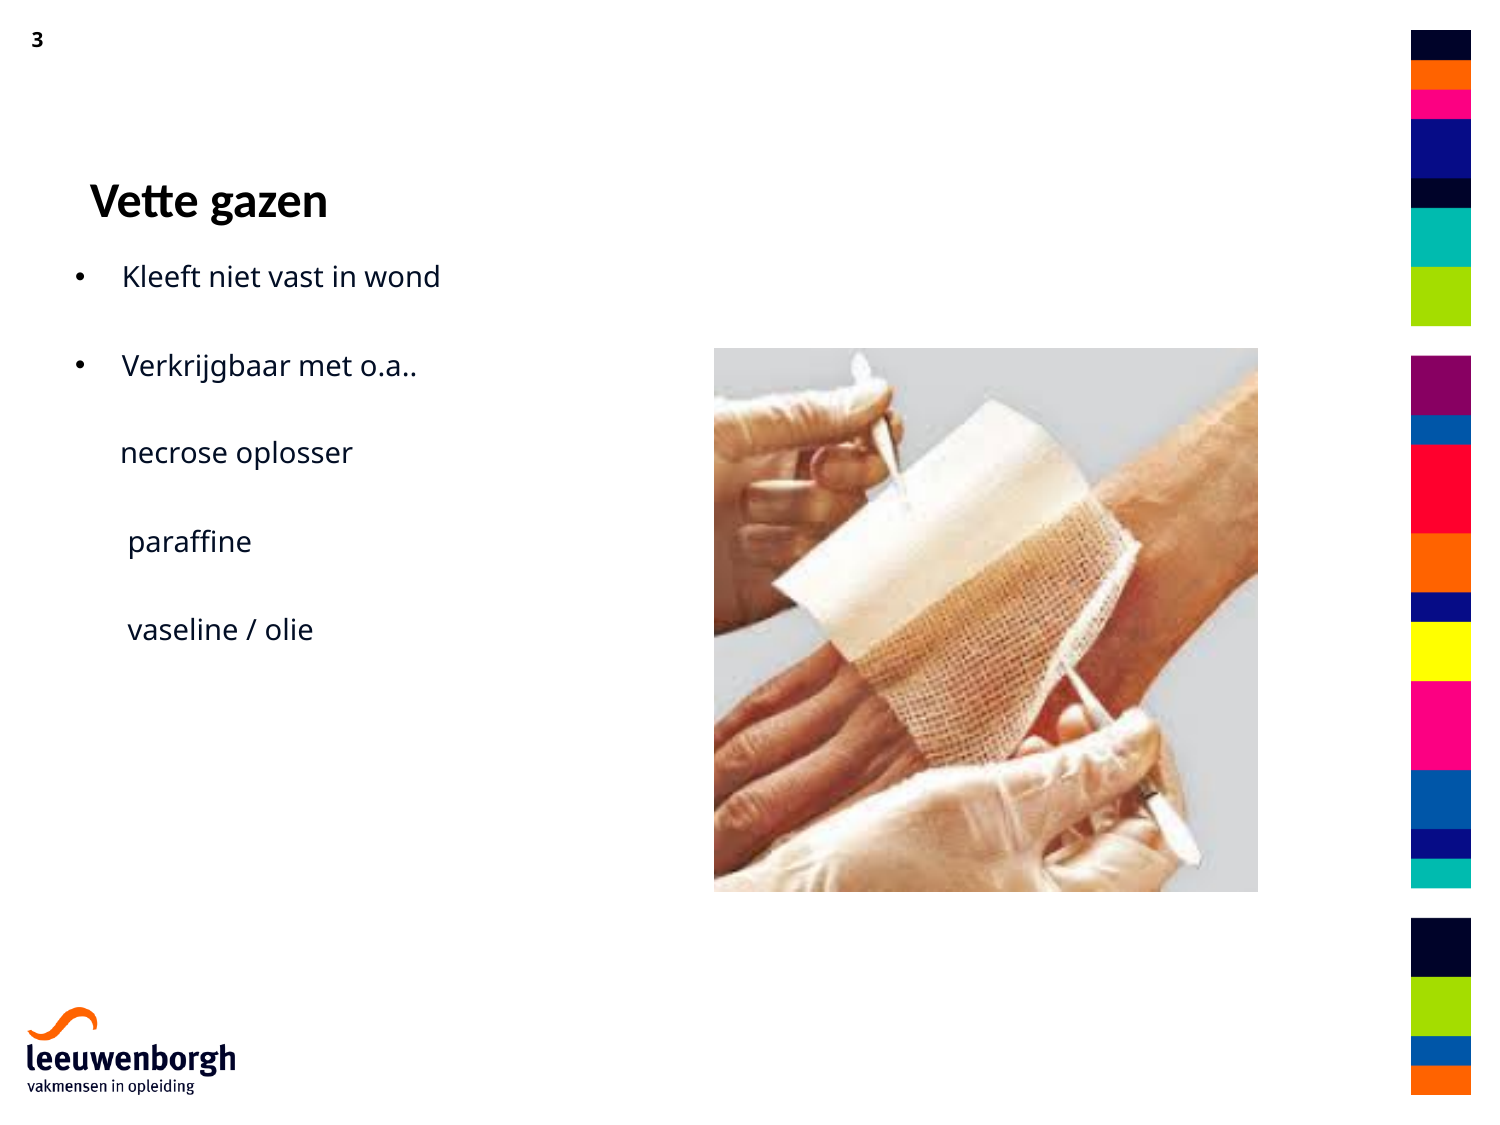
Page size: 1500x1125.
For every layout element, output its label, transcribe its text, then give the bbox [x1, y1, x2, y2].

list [714, 348, 1259, 893]
title Vette gazen [74, 44, 569, 235]
list Kleeft niet vast in wond Verkrijgbaar met o.a.. necrose oplosser paraffine vaseline / olie [74, 235, 569, 1006]
picture [27, 1007, 235, 1095]
picture [1411, 30, 1471, 1095]
